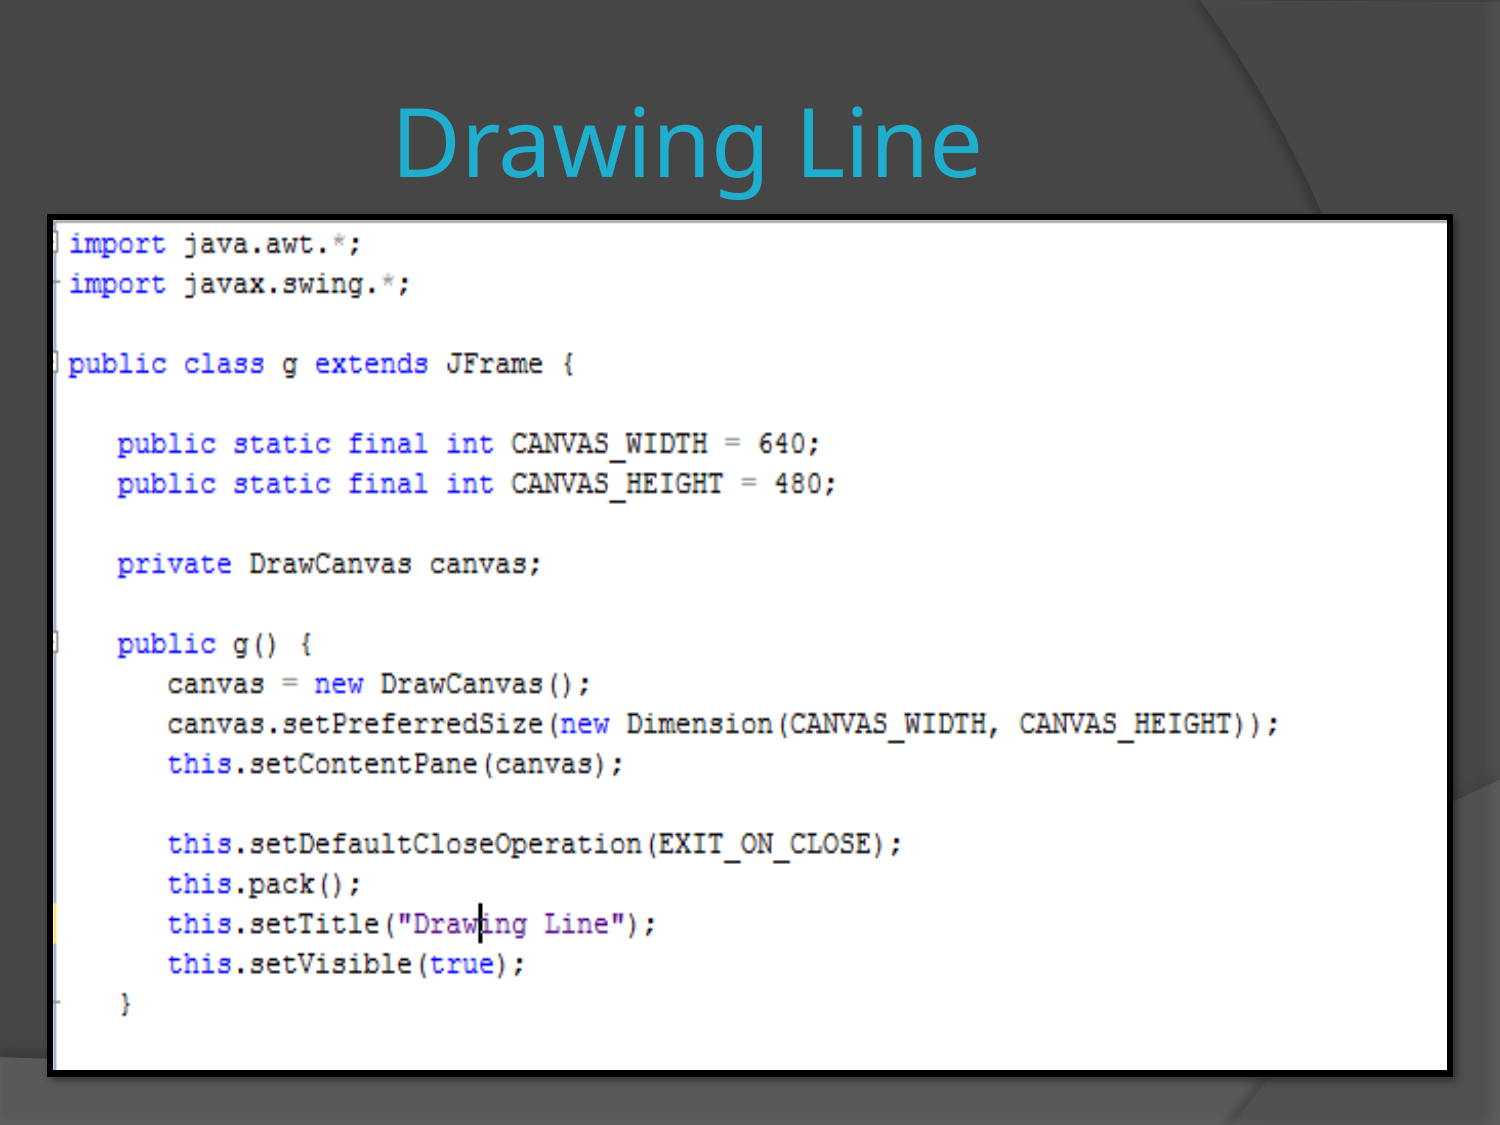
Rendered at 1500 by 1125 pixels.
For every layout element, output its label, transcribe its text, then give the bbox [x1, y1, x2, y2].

title Drawing Line [75, 45, 1301, 211]
picture [52, 219, 1448, 1071]
